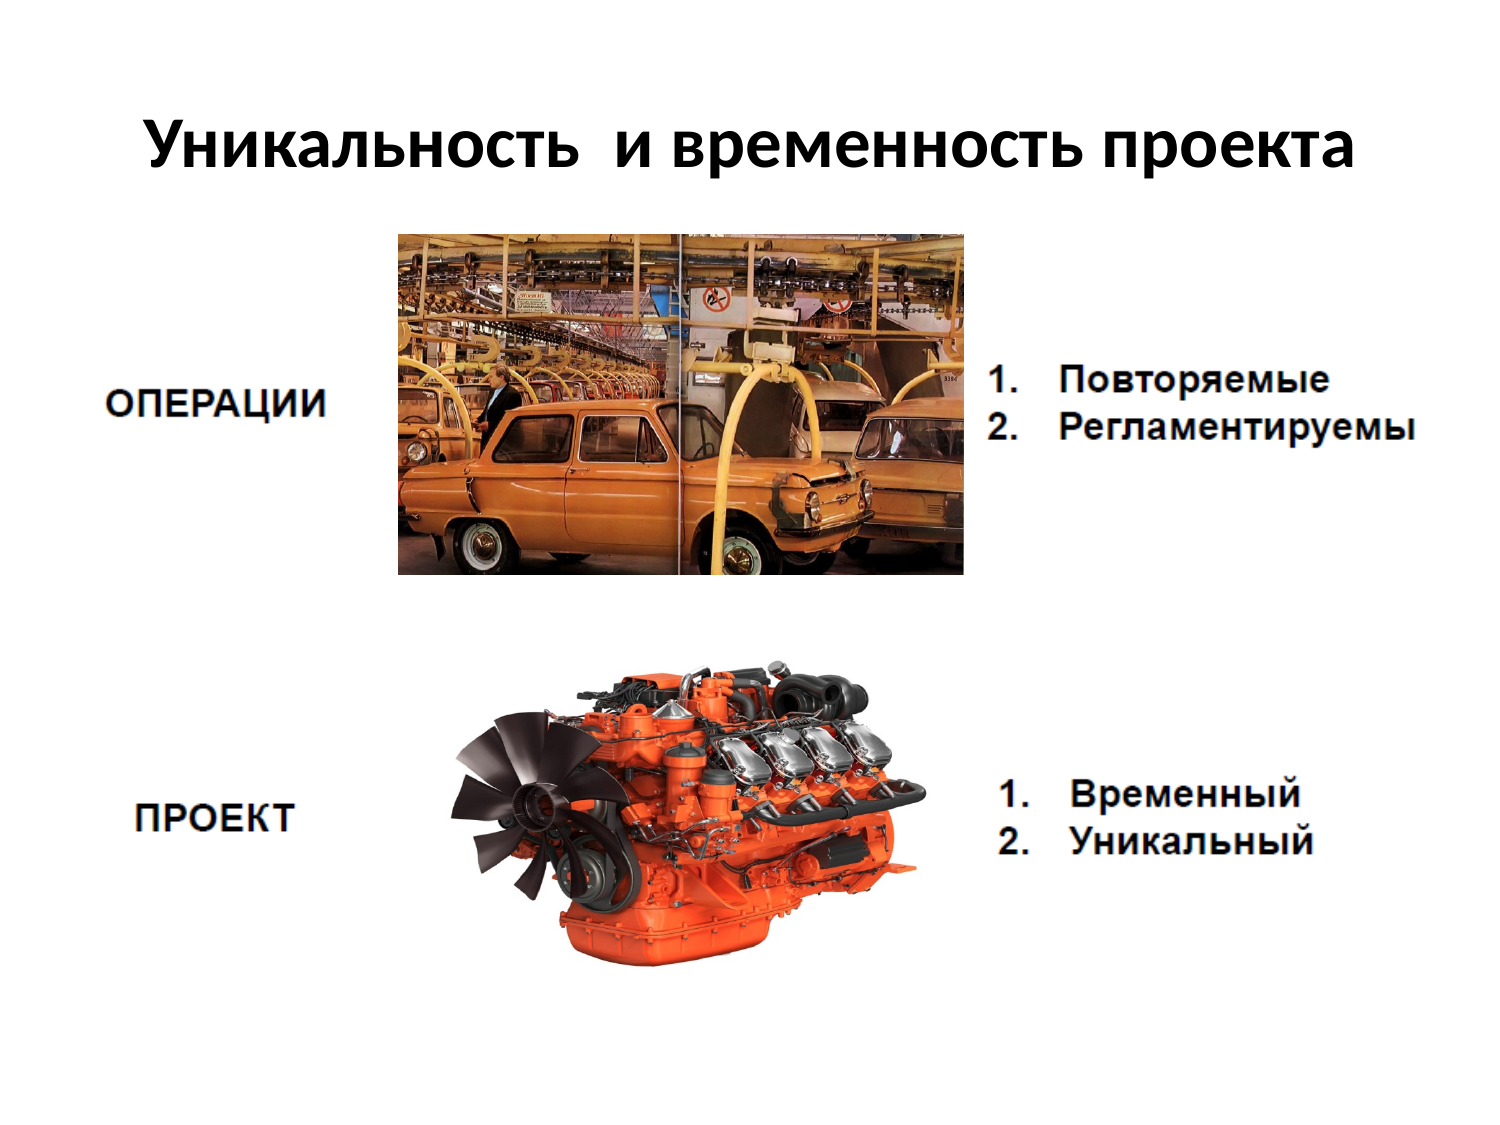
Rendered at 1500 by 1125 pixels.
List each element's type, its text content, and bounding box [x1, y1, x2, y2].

title Уникальность и временность проекта [75, 45, 1425, 185]
picture [58, 187, 1449, 1009]
